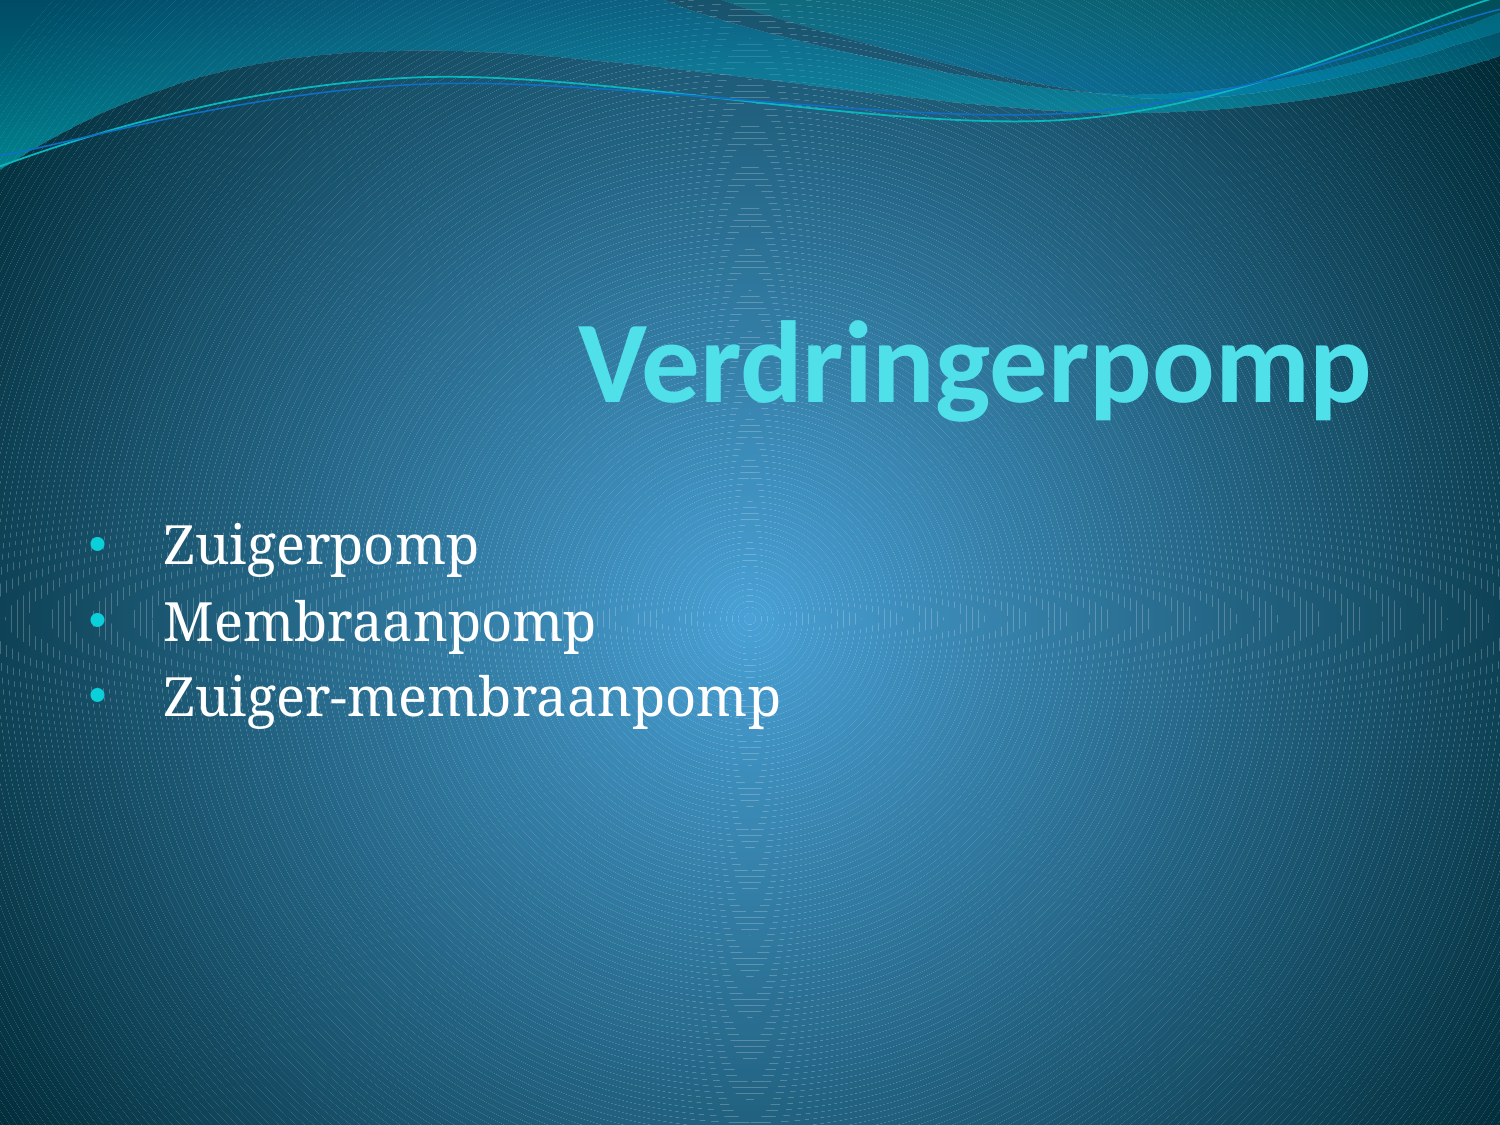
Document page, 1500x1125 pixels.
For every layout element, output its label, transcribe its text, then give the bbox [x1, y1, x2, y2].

subtitle Zuigerpomp Membraanpomp Zuiger-membraanpomp [88, 503, 1377, 1099]
title Verdringerpomp [88, 125, 1377, 426]
